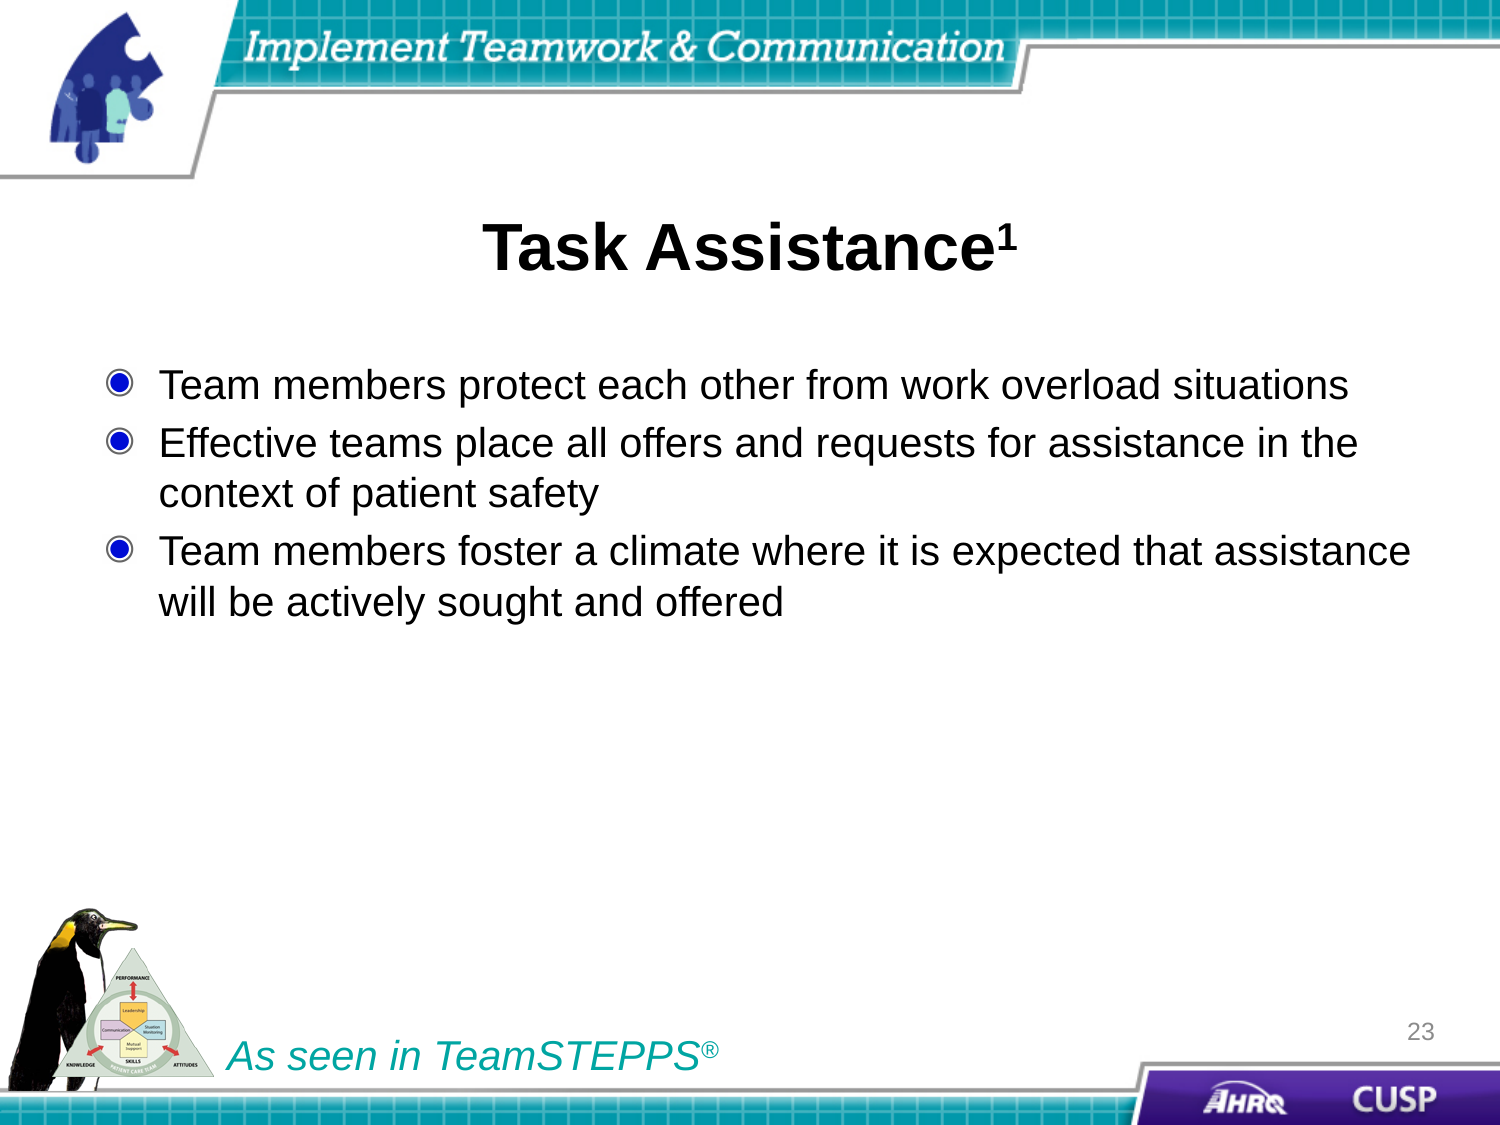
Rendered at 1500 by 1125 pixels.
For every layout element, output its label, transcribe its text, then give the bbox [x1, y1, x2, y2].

title Task Assistance1 [74, 149, 1426, 338]
slide_number 23 [1100, 999, 1450, 1060]
picture [0, 0, 1500, 1125]
text_box As seen in TeamSTEPPS® [226, 1021, 813, 1087]
list Team members protect each other from work overload situations Effective teams place all offers and requests for assistance in the context of patient safety Team members foster a climate where it is expected that assistance will be actively sought and offered [87, 349, 1438, 1038]
